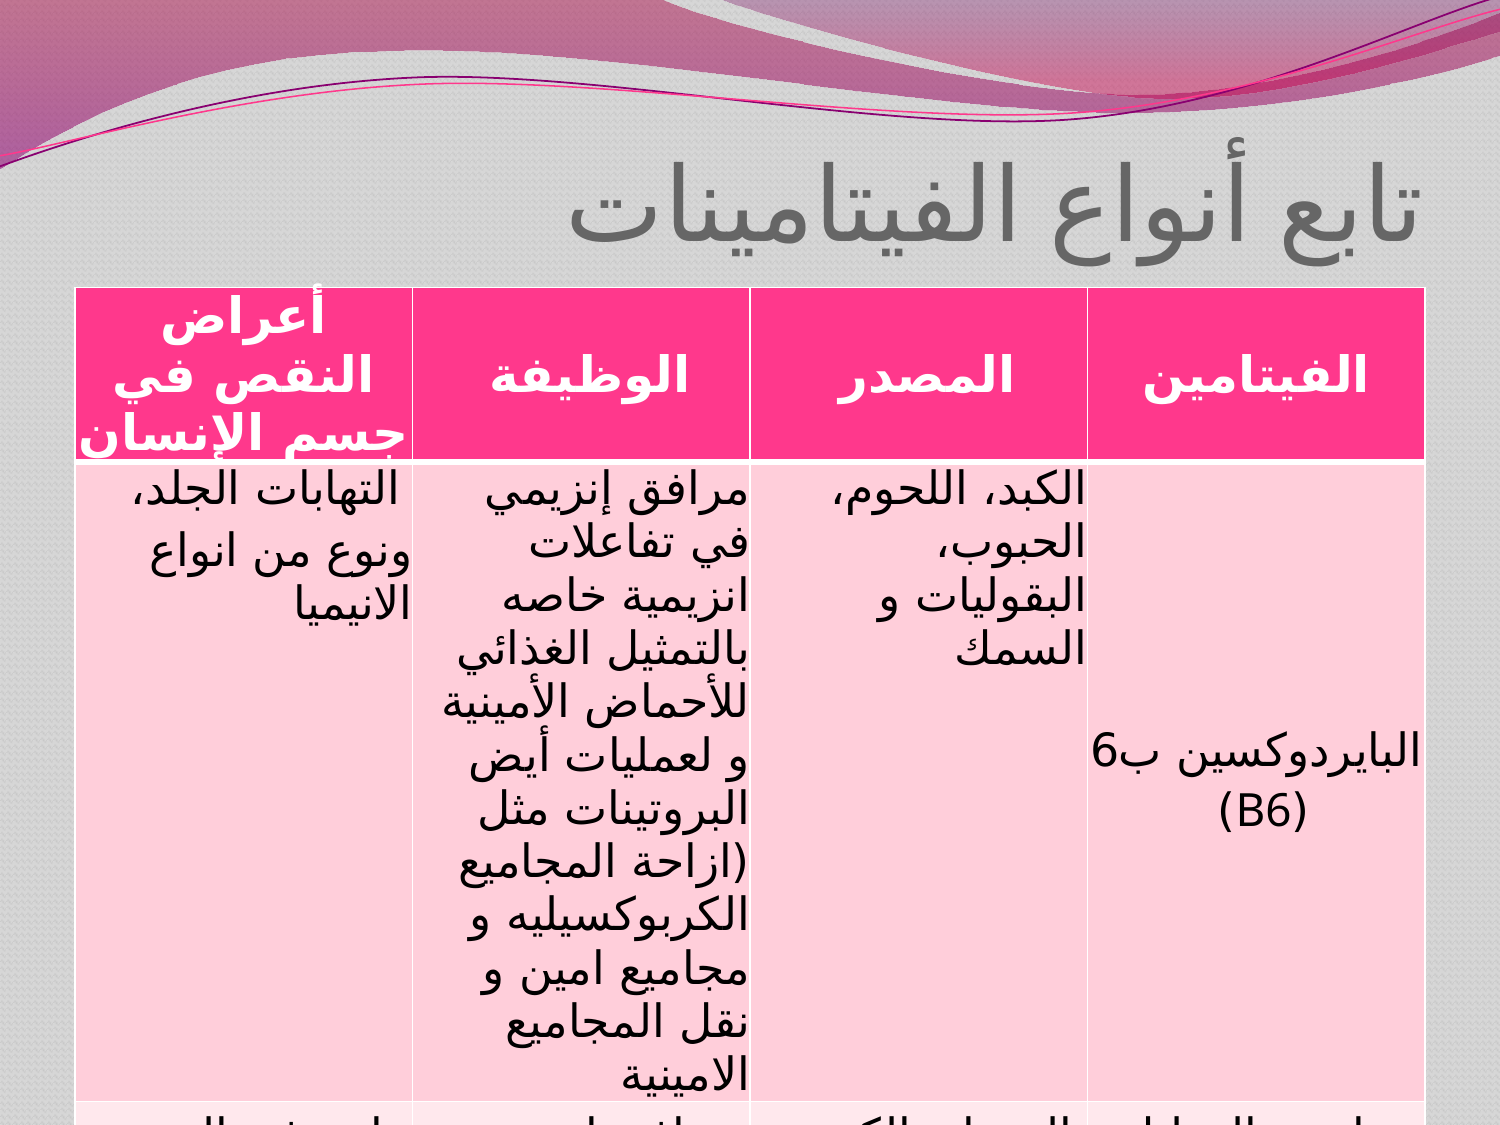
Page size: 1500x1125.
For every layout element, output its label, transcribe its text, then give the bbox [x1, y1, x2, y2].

table_cell الخضار، الكبد، الحبوب، البقوليات. [751, 1102, 1087, 1125]
table_cell تاخر في النمو و يؤدي إلى نوع من فقر الدم Anemia ناتجه عن خلل في تصنيع الحمض النووي DNA [76, 1102, 412, 1125]
title تابع أنواع الفيتامينات [75, 75, 1425, 263]
table_header المصدر [751, 288, 1087, 459]
table_cell حامض الفوليك [1088, 1102, 1424, 1125]
table_cell مرافق إنزيمي ضروري يعمل كحامل لذرات الكربون في تفاعلات مهمة لتصنيع البيورين و الثايمين و الاحماض النوويه [413, 1102, 749, 1125]
table_header الفيتامين [1088, 288, 1424, 459]
table_cell البايردوكسين ب6 (B6) [1088, 465, 1424, 1101]
table_cell التهابات الجلد، ونوع من انواع الانيميا [76, 465, 412, 1101]
table_cell الكبد، اللحوم، الحبوب، البقوليات و السمك [751, 465, 1087, 1101]
table_header الوظيفة [413, 288, 749, 459]
table_header أعراض النقص في جسم الإنسان [76, 288, 412, 459]
table_cell مرافق إنزيمي في تفاعلات انزيمية خاصه بالتمثيل الغذائي للأحماض الأمينية و لعمليات أيض البروتينات مثل (ازاحة المجاميع الكربوكسيليه و مجاميع امين و نقل المجاميع الامينية [413, 465, 749, 1101]
